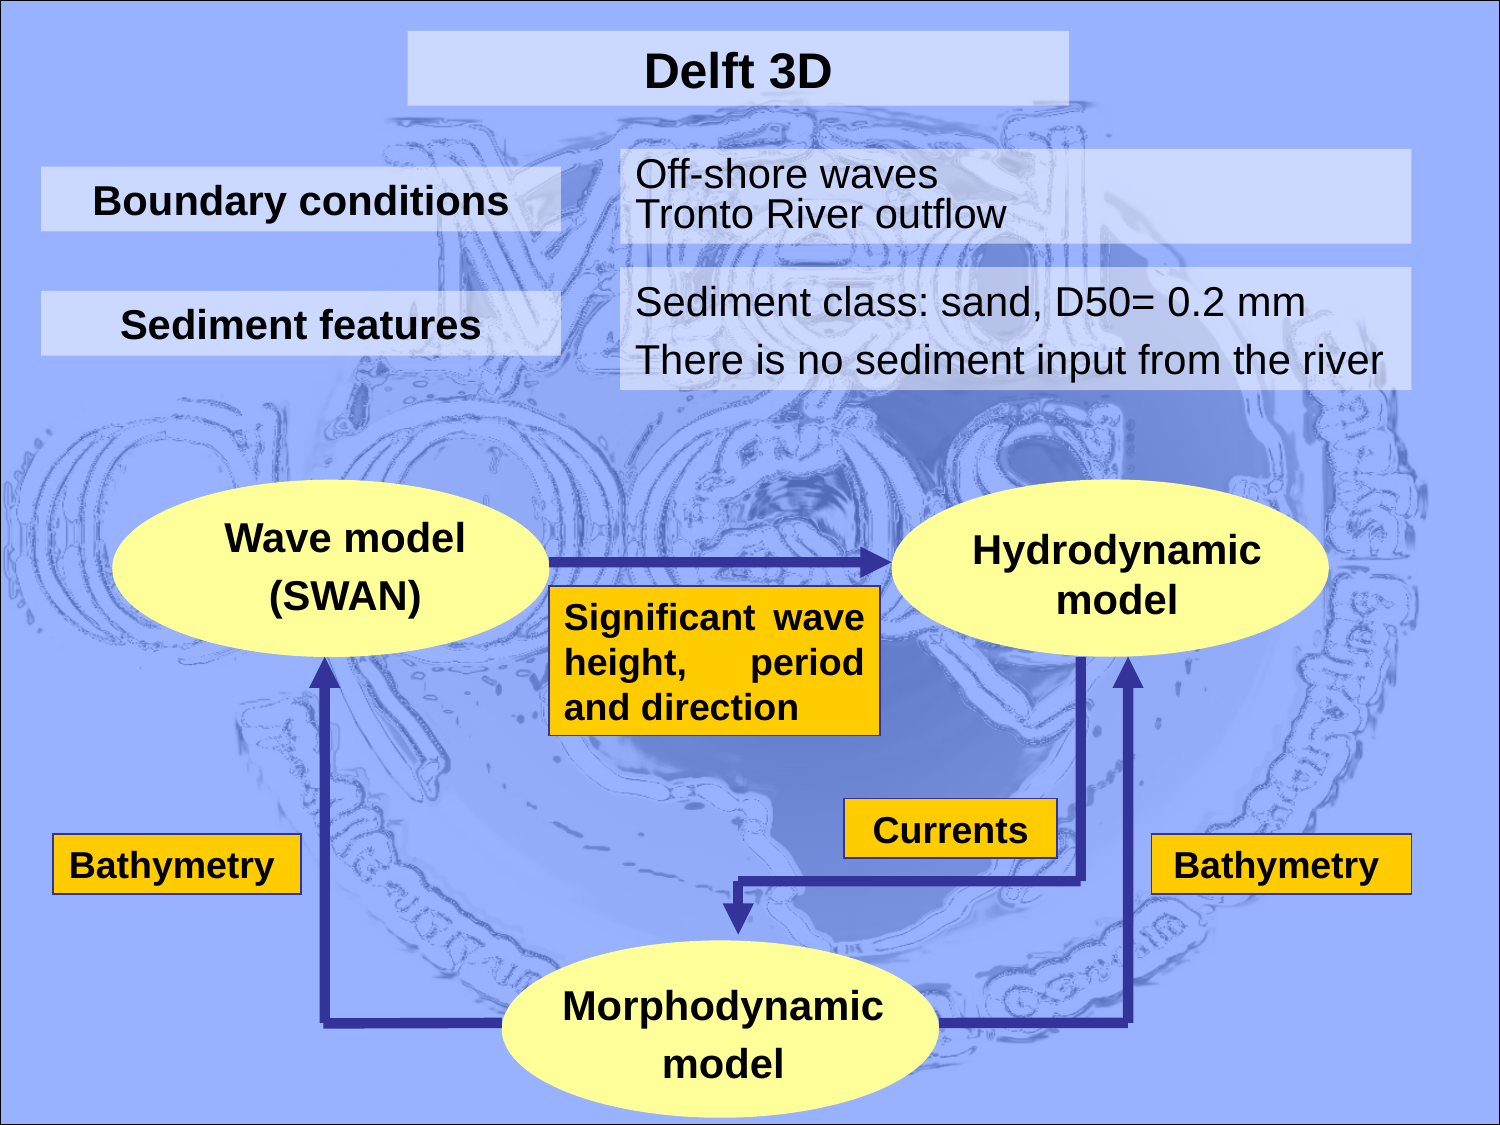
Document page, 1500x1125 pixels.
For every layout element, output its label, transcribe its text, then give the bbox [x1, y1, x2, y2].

text_box Boundary conditions [41, 166, 561, 232]
text_box [0, 0, 1500, 1125]
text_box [52, 479, 1412, 1118]
text_box Sediment class: sand, D50= 0.2 mm There is no sediment input from the river [620, 267, 1412, 391]
text_box Delft 3D [407, 30, 1069, 106]
text_box Off-shore waves Tronto River outflow [620, 148, 1412, 244]
text_box Sediment features [41, 290, 561, 356]
